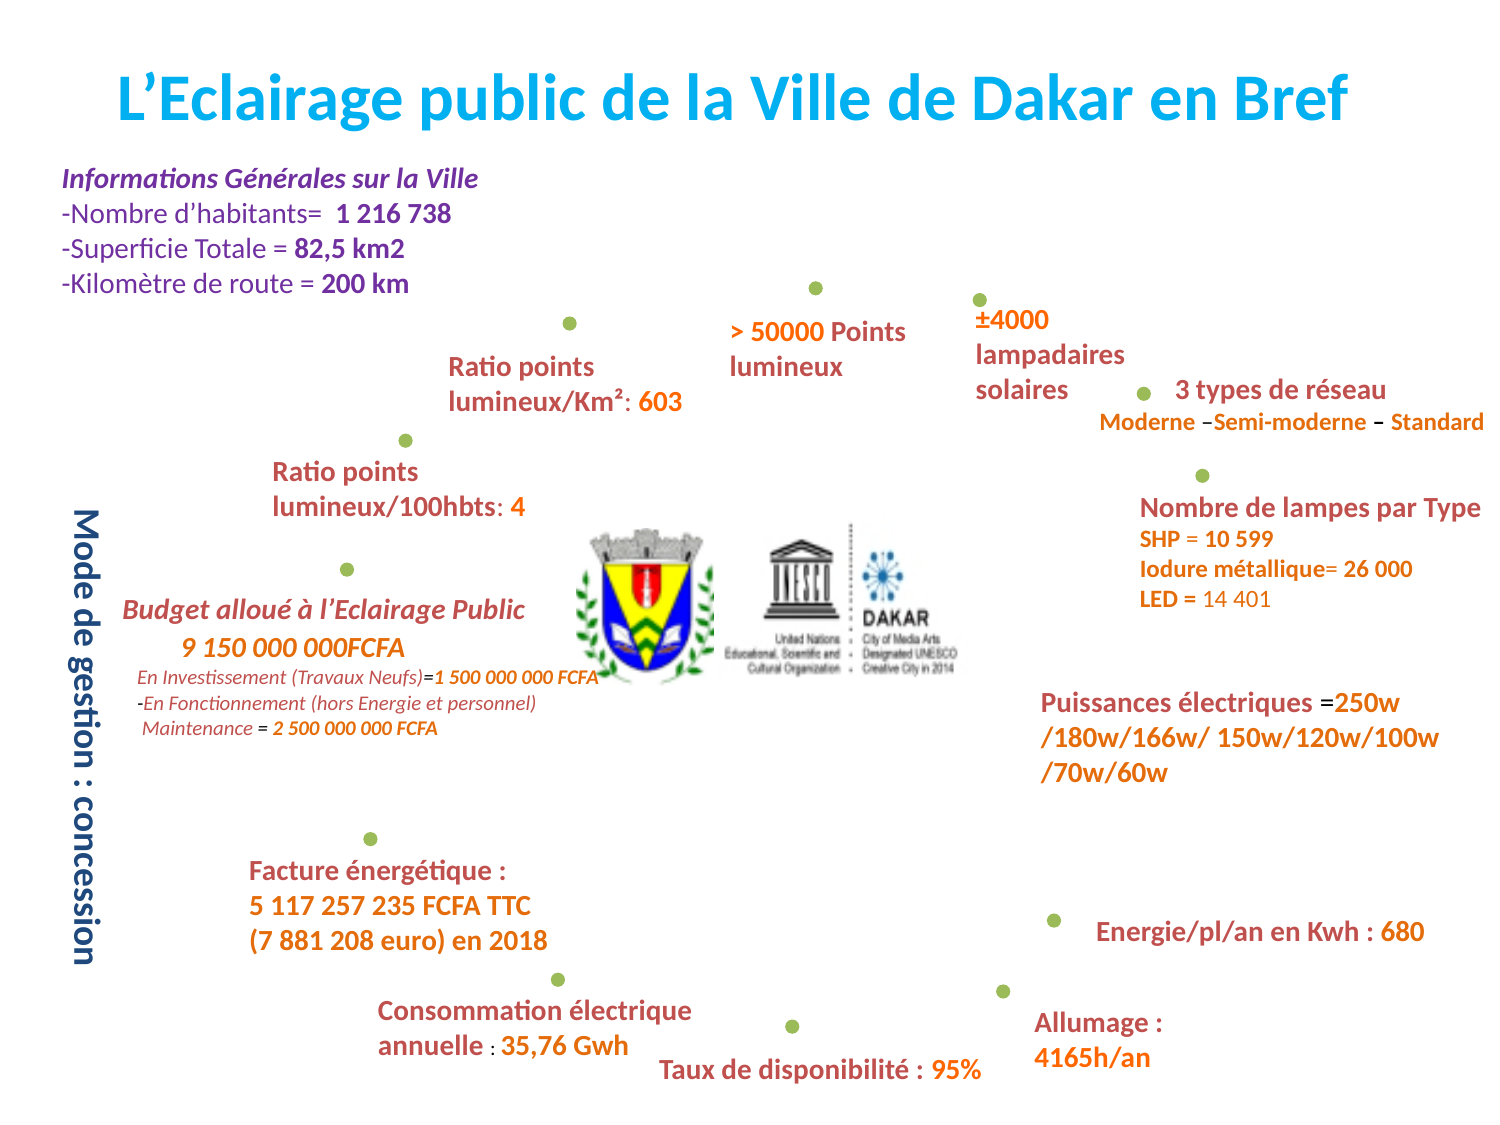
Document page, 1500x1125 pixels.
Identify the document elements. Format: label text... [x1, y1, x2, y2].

text_box [1136, 386, 1151, 398]
text_box 3 types de réseau [1160, 363, 1442, 398]
text_box Mode de gestion : concession [59, 493, 120, 982]
title L’Eclairage public de la Ville de Dakar en Bref [58, 0, 1409, 188]
text_box Taux de disponibilité : 95% [644, 1042, 1020, 1093]
text_box Puissances électriques =250w /180w/166w/ 150w/120w/100w /70w/60w [1026, 675, 1500, 796]
text_box [398, 433, 413, 445]
text_box [996, 984, 1011, 999]
text_box Budget alloué à l’Eclairage Public [107, 574, 549, 635]
text_box [972, 292, 987, 308]
text_box Facture énergétique : 5 117 257 235 FCFA TTC (7 881 208 euro) en 2018 [234, 843, 611, 964]
text_box > 50000 Points lumineux [714, 304, 926, 390]
text_box 9 150 000 000FCFA [165, 621, 421, 656]
text_box [363, 832, 378, 847]
text_box Allumage : 4165h/an [1019, 996, 1190, 1081]
text_box [808, 281, 823, 296]
text_box ±4000 lampadaires solaires [960, 292, 1202, 413]
picture [576, 515, 969, 694]
text_box Ratio points lumineux/Km²: 603 [433, 339, 739, 425]
text_box Moderne –Semi-moderne – Standard [1084, 398, 1500, 444]
text_box [562, 316, 577, 331]
text_box [1195, 468, 1210, 483]
text_box [550, 972, 566, 987]
text_box Informations Générales sur la Ville -Nombre d’habitants= 1 216 738 -Superficie Totale = 82,5 km2 -Kilomètre de route = 200 km [46, 152, 586, 307]
text_box [785, 1019, 800, 1034]
text_box [339, 562, 355, 574]
text_box Consommation électrique annuelle : 35,76 Gwh [363, 984, 739, 1069]
text_box Energie/pl/an en Kwh : 680 [1081, 905, 1440, 955]
text_box En Investissement (Travaux Neufs)=1 500 000 000 FCFA -En Fonctionnement (hors Energie et personnel) Maintenance = 2 500 000 000 FCFA [122, 656, 614, 747]
text_box [1046, 913, 1062, 928]
text_box Ratio points lumineux/100hbts: 4 [257, 445, 551, 530]
text_box Nombre de lampes par Type SHP = 10 599 Iodure métallique= 26 000 LED = 14 401 [1124, 480, 1500, 620]
